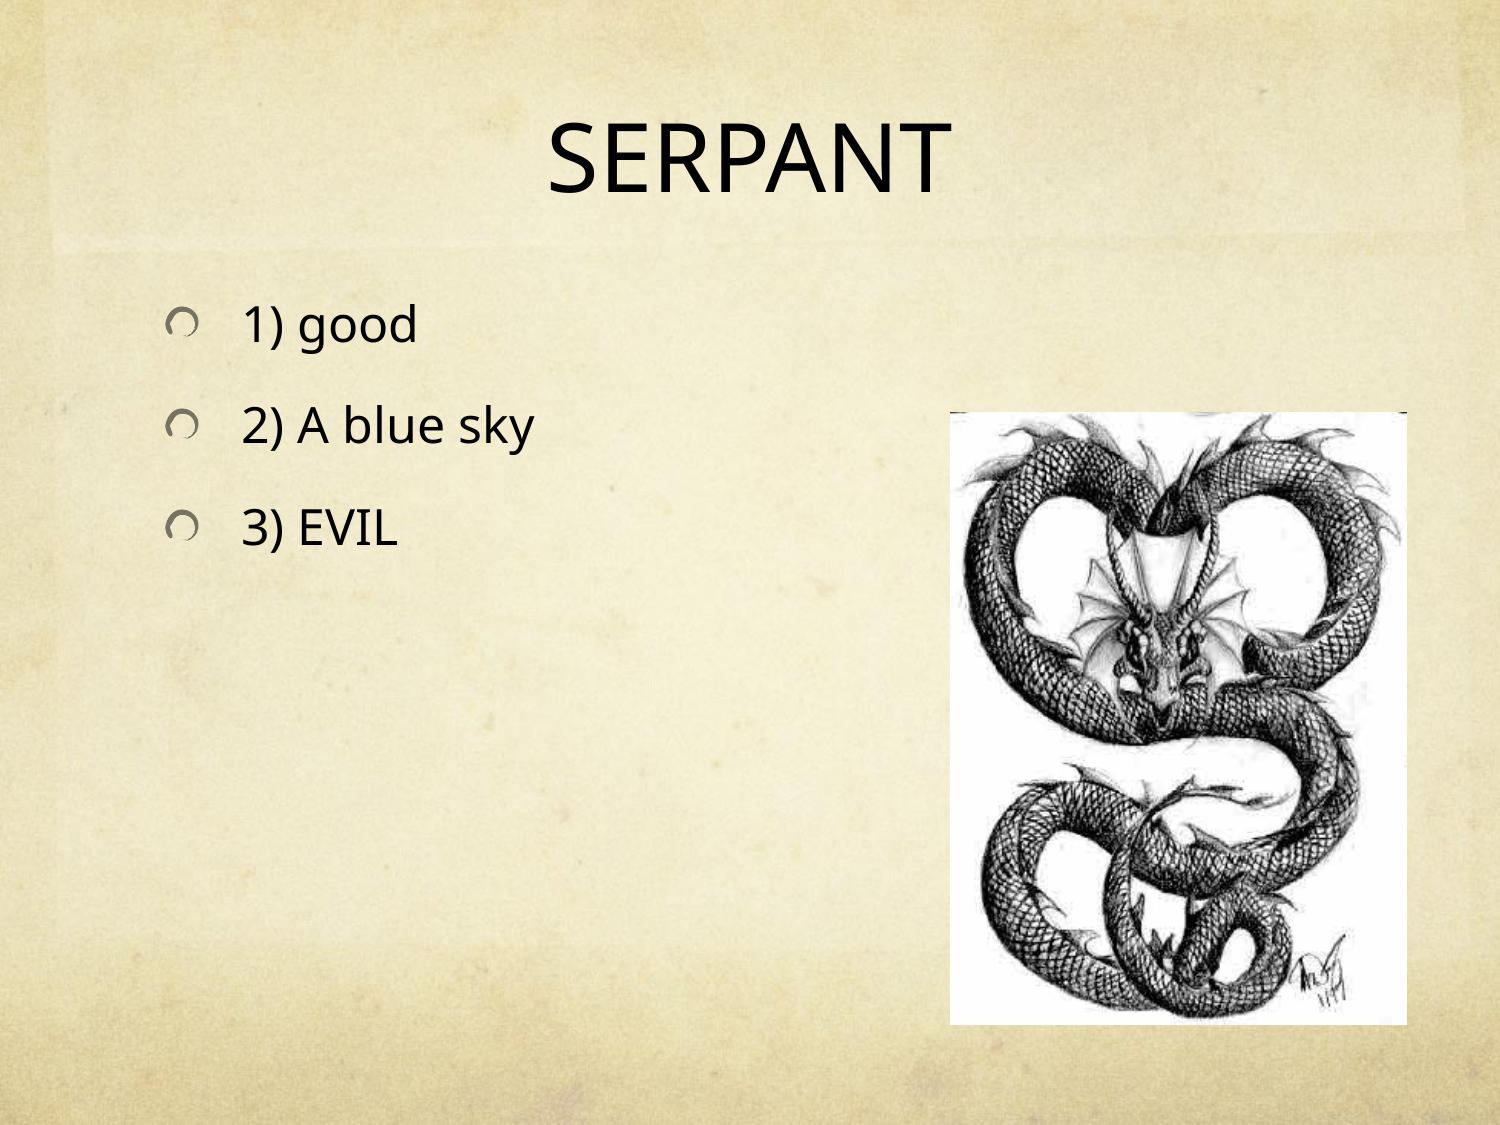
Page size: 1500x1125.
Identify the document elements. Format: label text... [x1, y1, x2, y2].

title SERPANT [150, 82, 1350, 225]
picture [0, 0, 1500, 1125]
list 1) good 2) A blue sky 3) EVIL [150, 284, 1350, 950]
